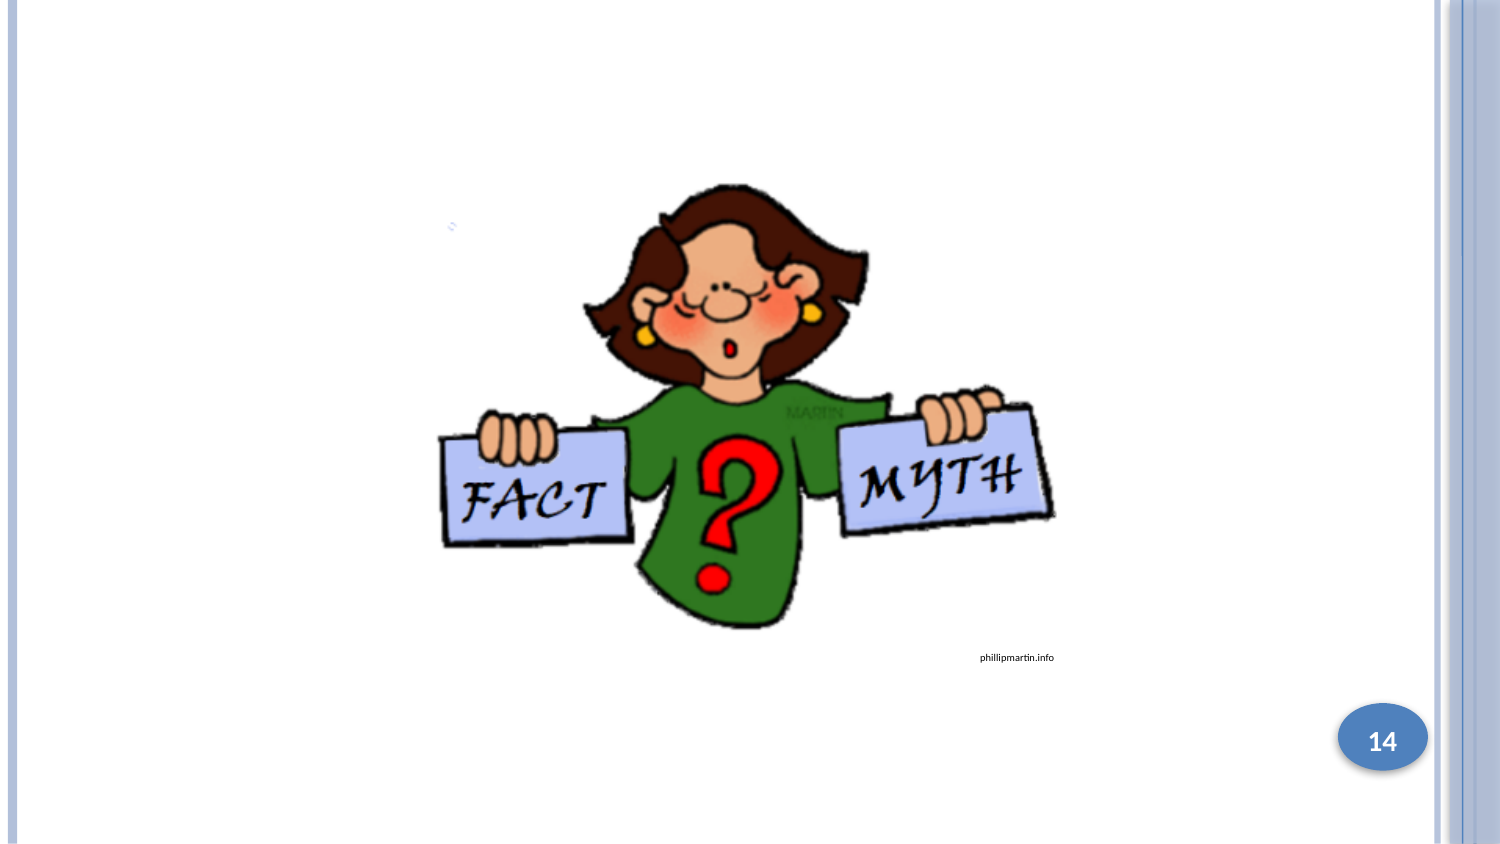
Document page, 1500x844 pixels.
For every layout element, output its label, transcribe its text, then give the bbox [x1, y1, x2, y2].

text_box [429, 171, 1071, 673]
slide_number 14 [1337, 707, 1428, 772]
